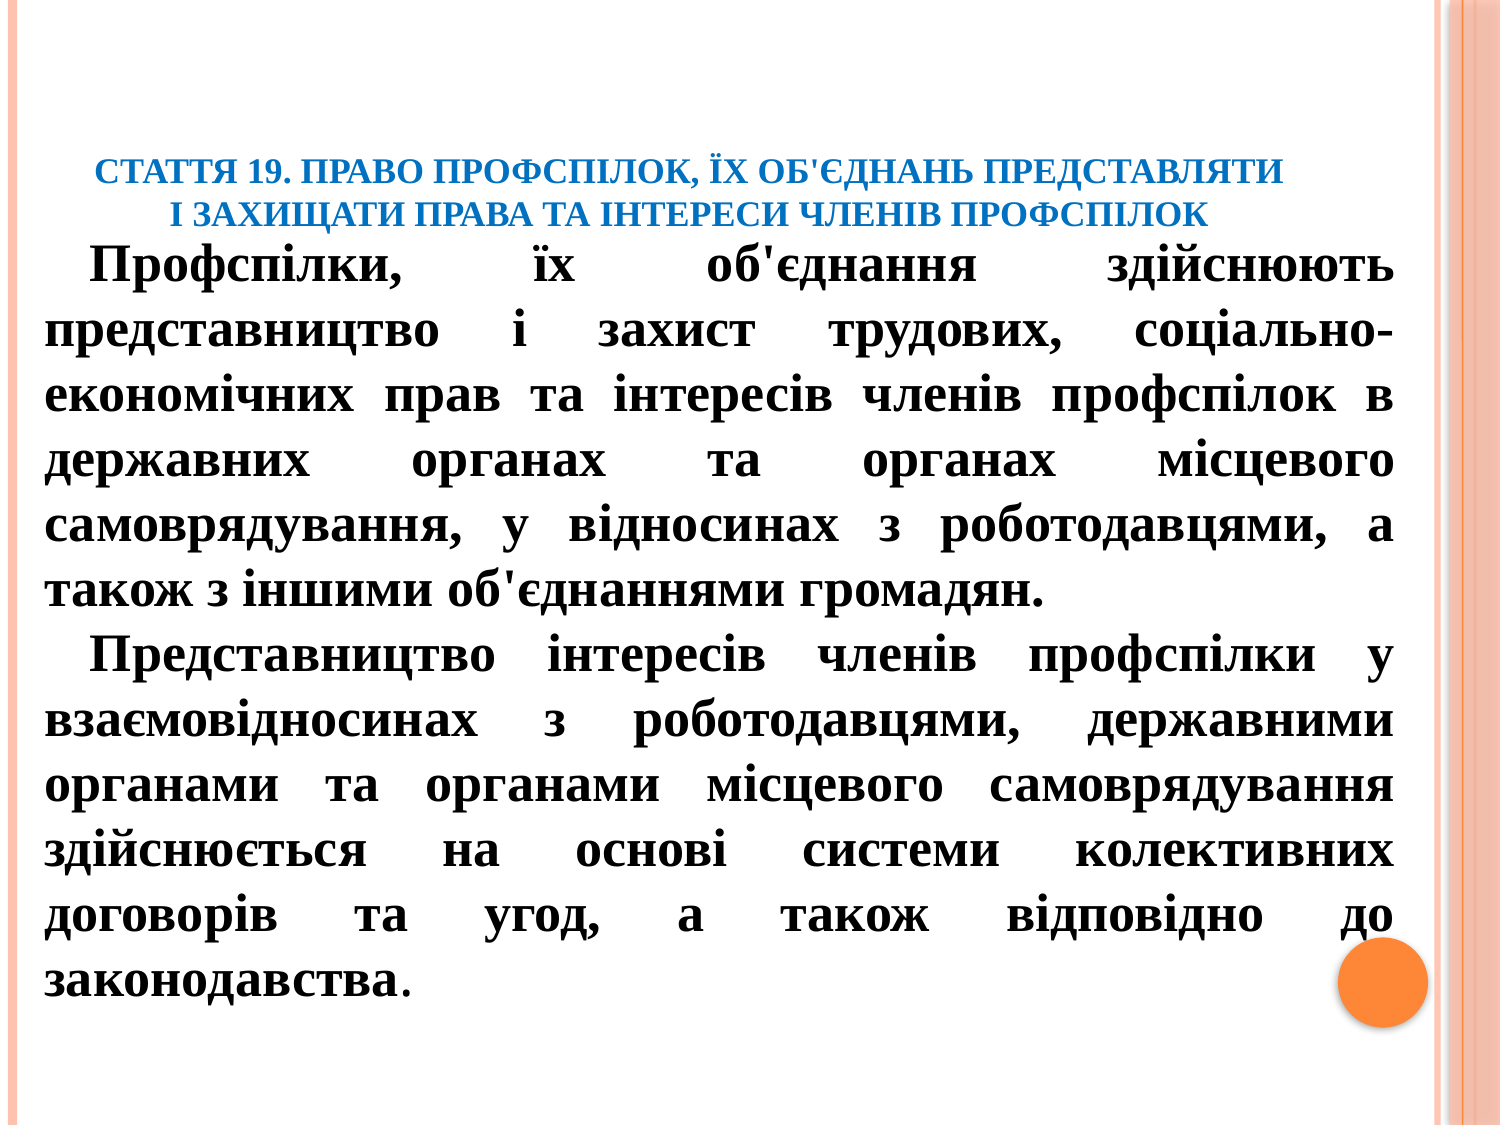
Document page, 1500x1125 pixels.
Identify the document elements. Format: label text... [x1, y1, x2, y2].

text_box Профспілки, їх об'єднання здійснюють представництво і захист трудових, соціально-економічних прав та інтересів членів профспілок в державних органах та органах місцевого самоврядування, у відносинах з роботодавцями, а також з іншими об'єднаннями громадян. Представництво інтересів членів профспілки у взаємовідносинах з роботодавцями, державними органами та органами місцевого самоврядування здійснюється на основі системи колективних договорів та угод, а також відповідно до законодавства. [29, 219, 1412, 1015]
title Стаття 19. Право профспілок, їх об'єднань представляти і захищати права та інтереси членів профспілок [76, 101, 1302, 219]
